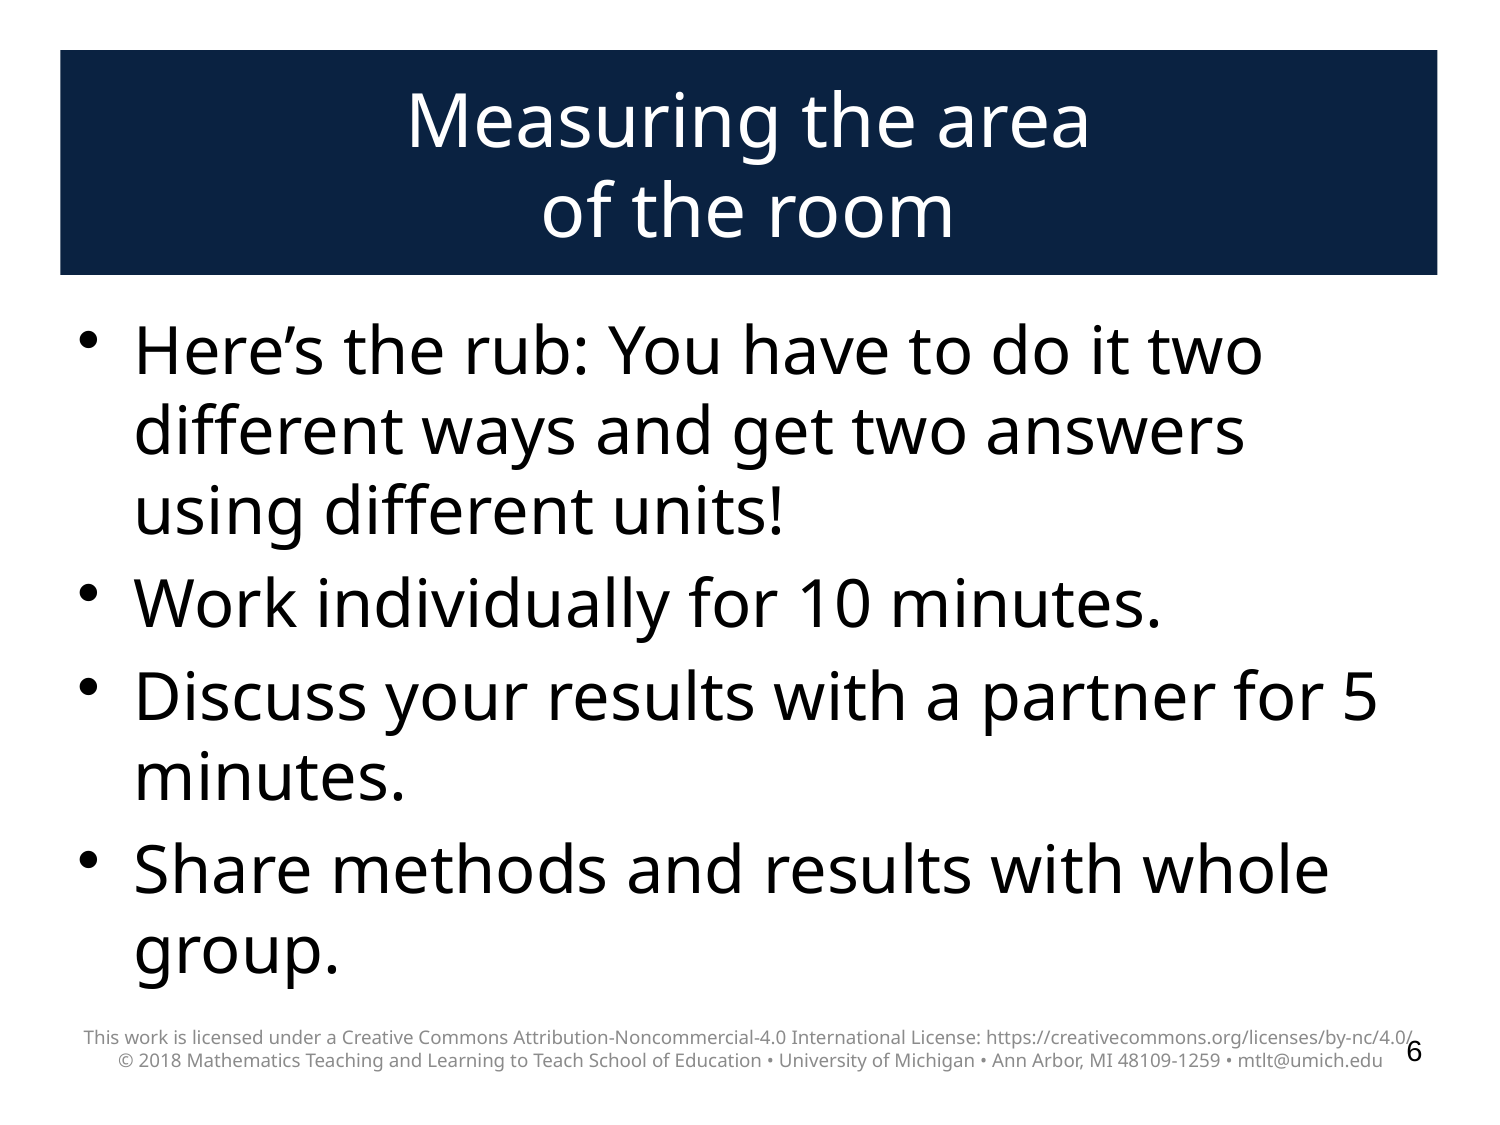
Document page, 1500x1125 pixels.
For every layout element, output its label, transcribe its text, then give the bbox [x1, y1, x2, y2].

list Here’s the rub: You have to do it two different ways and get two answers using different units! Work individually for 10 minutes. Discuss your results with a partner for 5 minutes. Share methods and results with whole group. [62, 299, 1438, 1005]
title Measuring the area of the room [60, 50, 1438, 275]
slide_number 6 [1337, 1024, 1438, 1088]
footer This work is licensed under a Creative Commons Attribution-Noncommercial-4.0 International License: https://creativecommons.org/licenses/by-nc/4.0/ © 2018 Mathematics Teaching and Learning to Teach School of Education • University of Michigan • Ann Arbor, MI 48109-1259 • mtlt@umich.edu [62, 1009, 1438, 1088]
